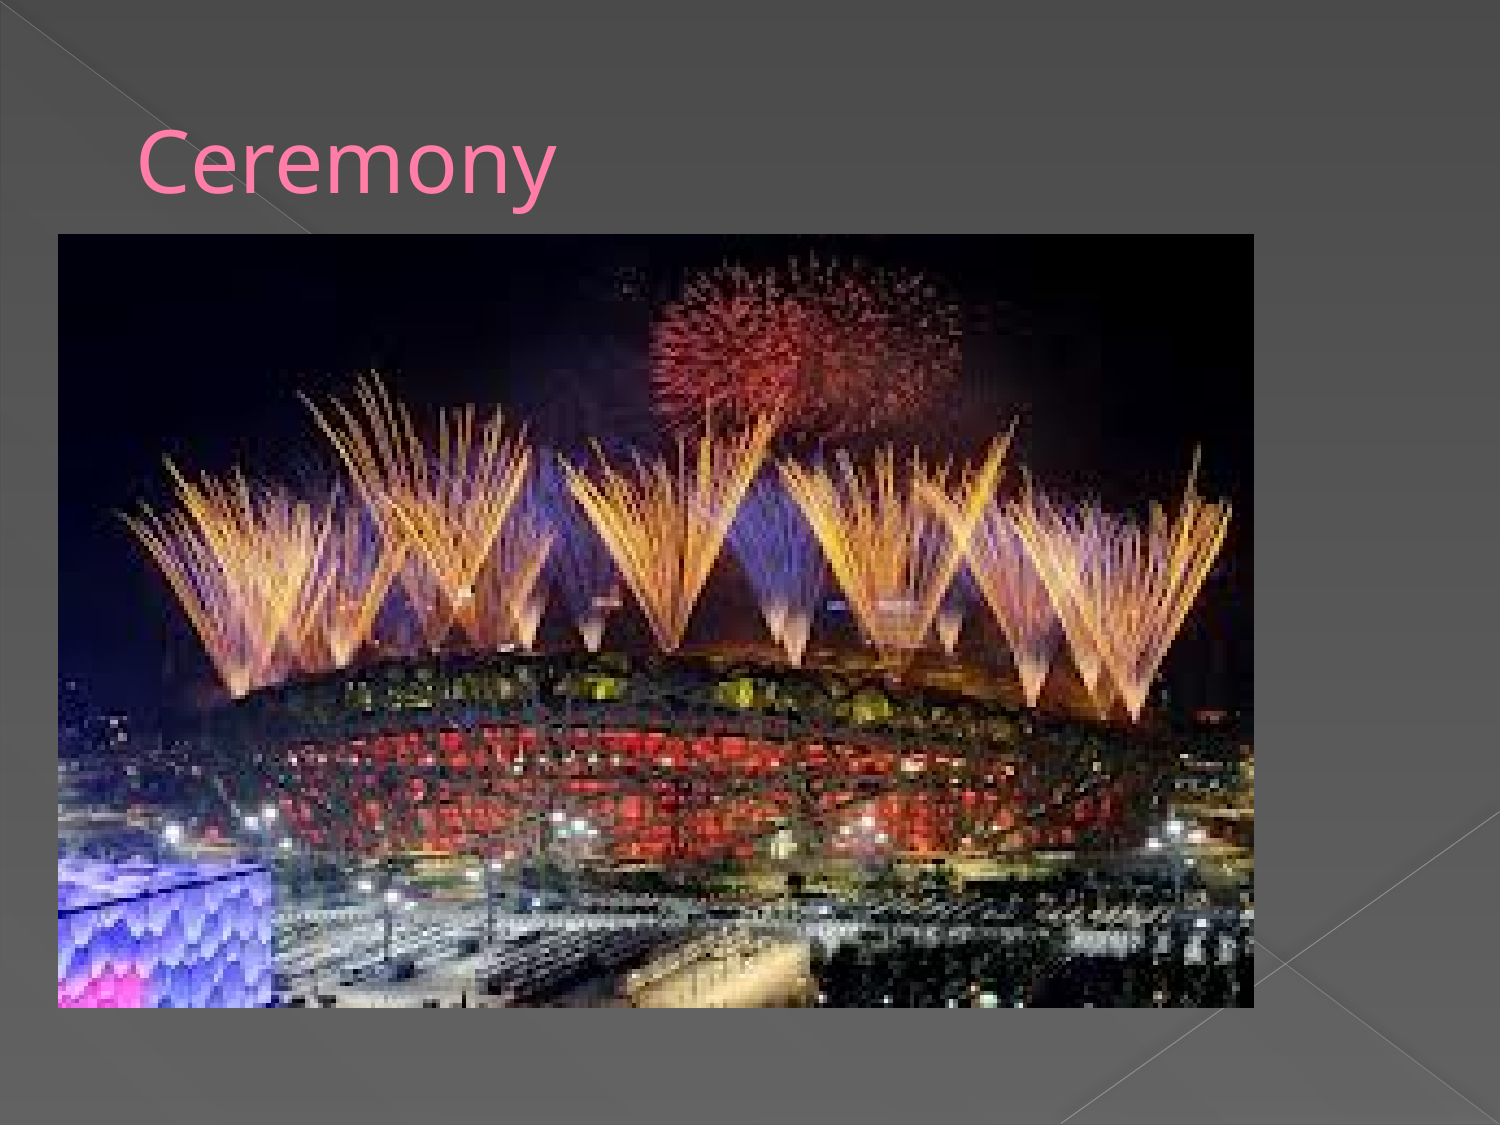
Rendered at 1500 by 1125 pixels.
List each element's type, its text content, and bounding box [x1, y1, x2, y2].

title Ceremony [75, 43, 1425, 274]
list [58, 234, 1255, 1009]
